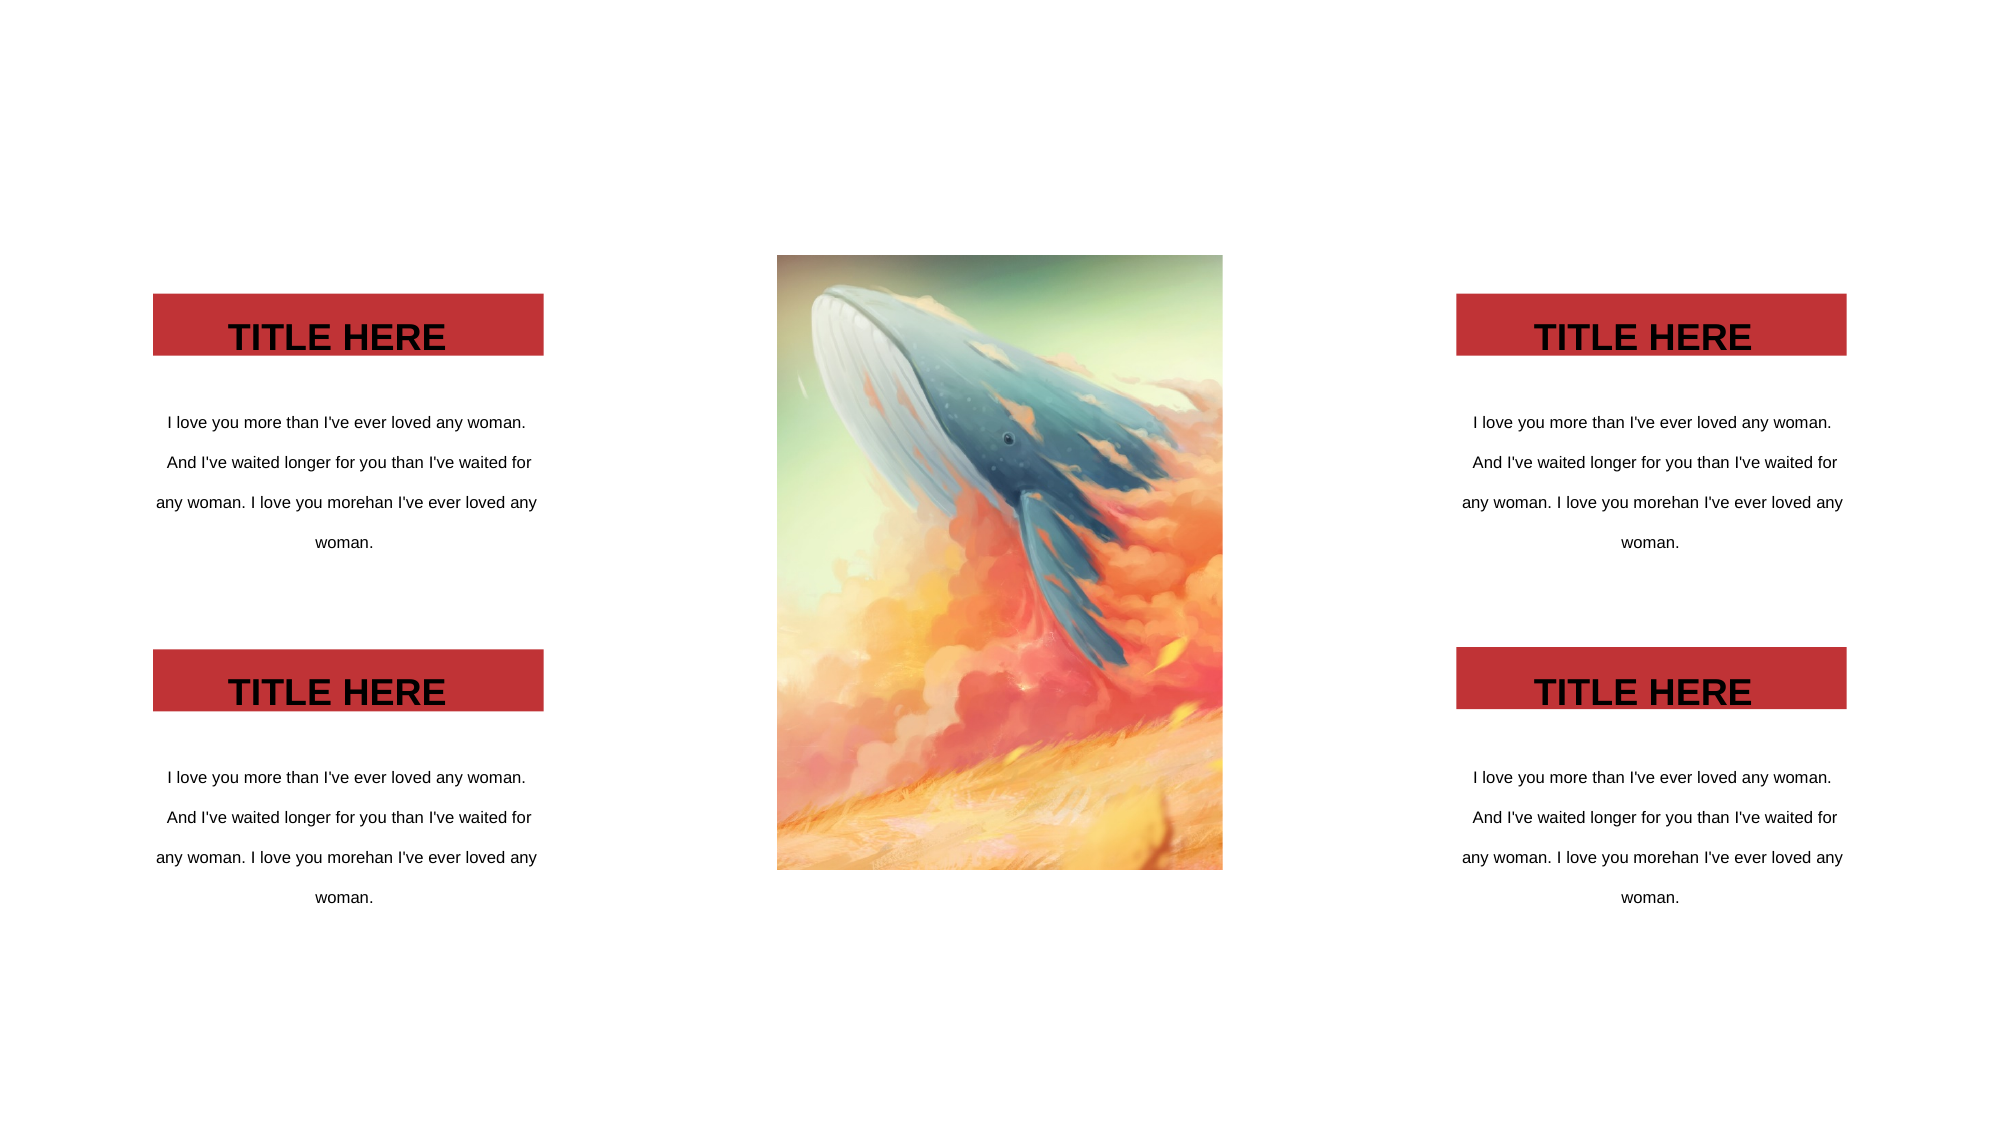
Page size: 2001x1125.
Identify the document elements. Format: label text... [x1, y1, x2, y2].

text_box [481, 293, 545, 357]
text_box TITLE HERE [1519, 637, 1787, 720]
text_box I love you more than I've ever loved any woman. And I've waited longer for you than I've waited for any woman. I love you morehan I've ever loved any woman. [138, 739, 556, 914]
text_box TITLE HERE [213, 637, 481, 720]
text_box I love you more than I've ever loved any woman. And I've waited longer for you than I've waited for any woman. I love you morehan I've ever loved any woman. [1444, 384, 1862, 560]
text_box TITLE HERE [1519, 282, 1787, 366]
text_box I love you more than I've ever loved any woman. And I've waited longer for you than I've waited for any woman. I love you morehan I've ever loved any woman. [1444, 739, 1862, 914]
picture [777, 255, 1223, 870]
text_box I love you more than I've ever loved any woman. And I've waited longer for you than I've waited for any woman. I love you morehan I've ever loved any woman. [138, 384, 556, 560]
text_box [1787, 293, 1848, 357]
text_box [1455, 646, 1519, 710]
text_box [1455, 293, 1519, 357]
text_box [481, 648, 545, 712]
text_box [1787, 646, 1848, 710]
text_box TITLE HERE [213, 282, 481, 366]
text_box [152, 648, 213, 712]
text_box [152, 293, 213, 357]
